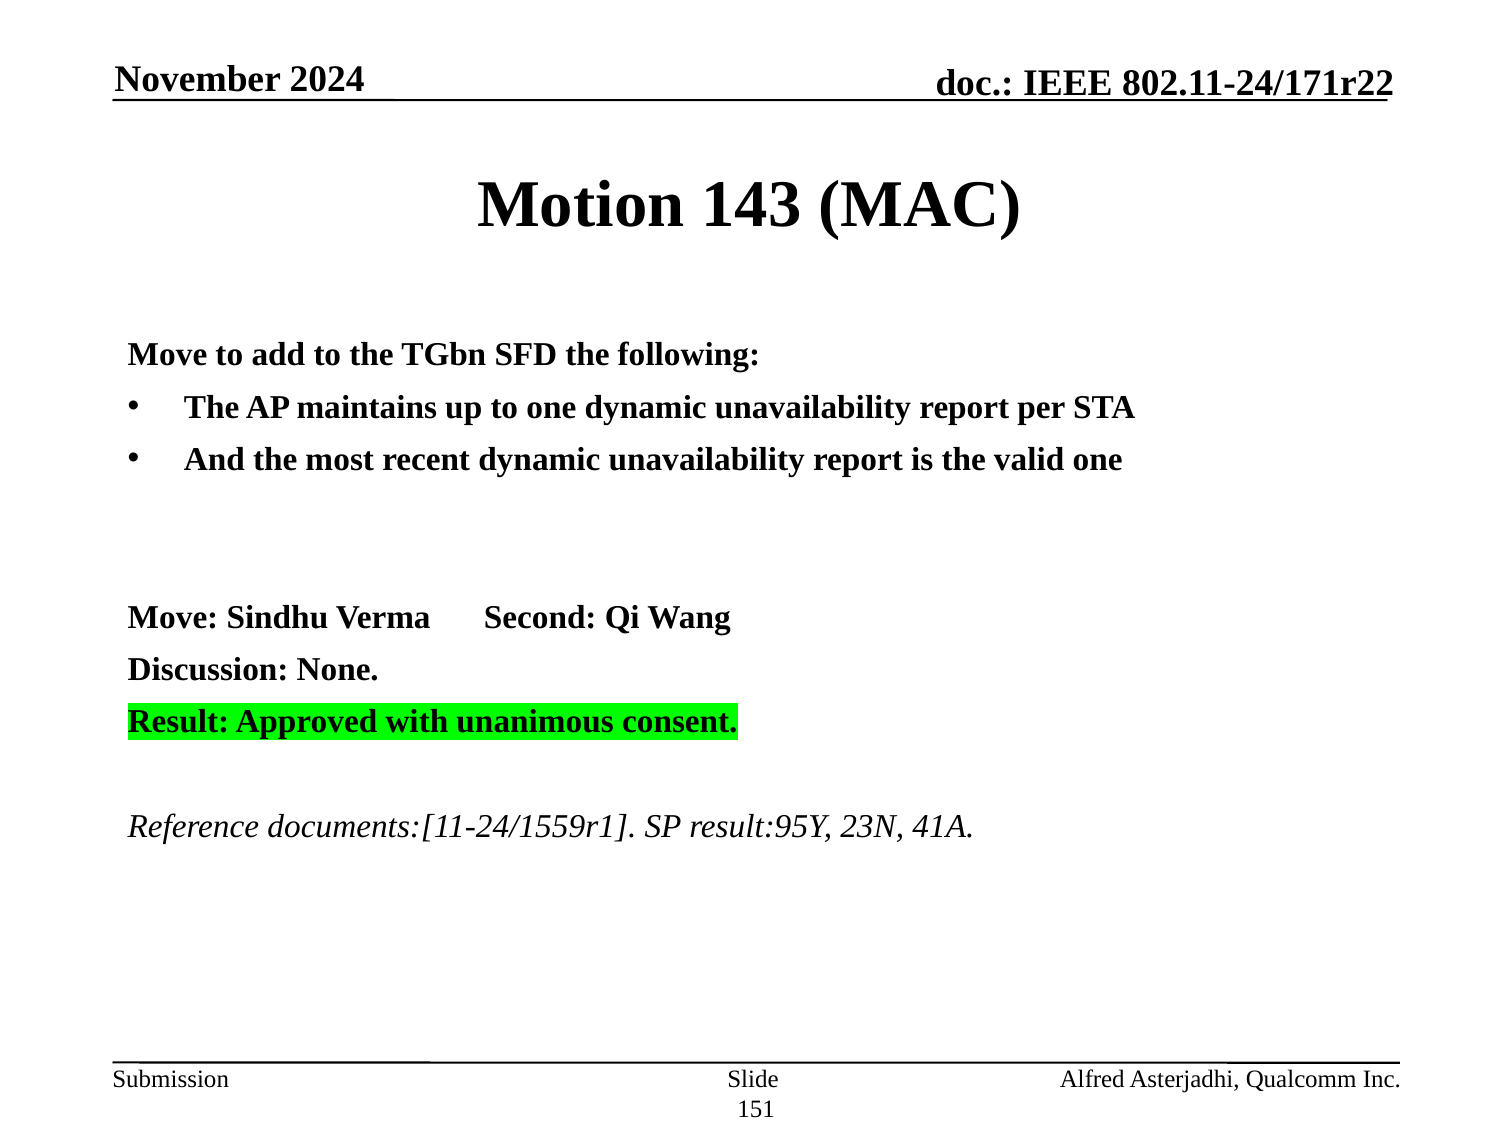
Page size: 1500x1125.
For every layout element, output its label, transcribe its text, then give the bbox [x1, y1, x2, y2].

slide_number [114, 54, 423, 100]
list Move to add to the TGbn SFD the following: The AP maintains up to one dynamic unavailability report per STA And the most recent dynamic unavailability report is the valid one Move: Sindhu Verma Second: Qi Wang Discussion: None. Result: Approved with unanimous consent. Reference documents:[11-24/1559r1]. SP result:95Y, 23N, 41A. [112, 324, 1388, 1000]
slide_number Slide 151 [712, 1061, 800, 1123]
title Motion 143 (MAC) [112, 112, 1388, 288]
footer Alfred Asterjadhi, Qualcomm Inc. [878, 1061, 1402, 1093]
